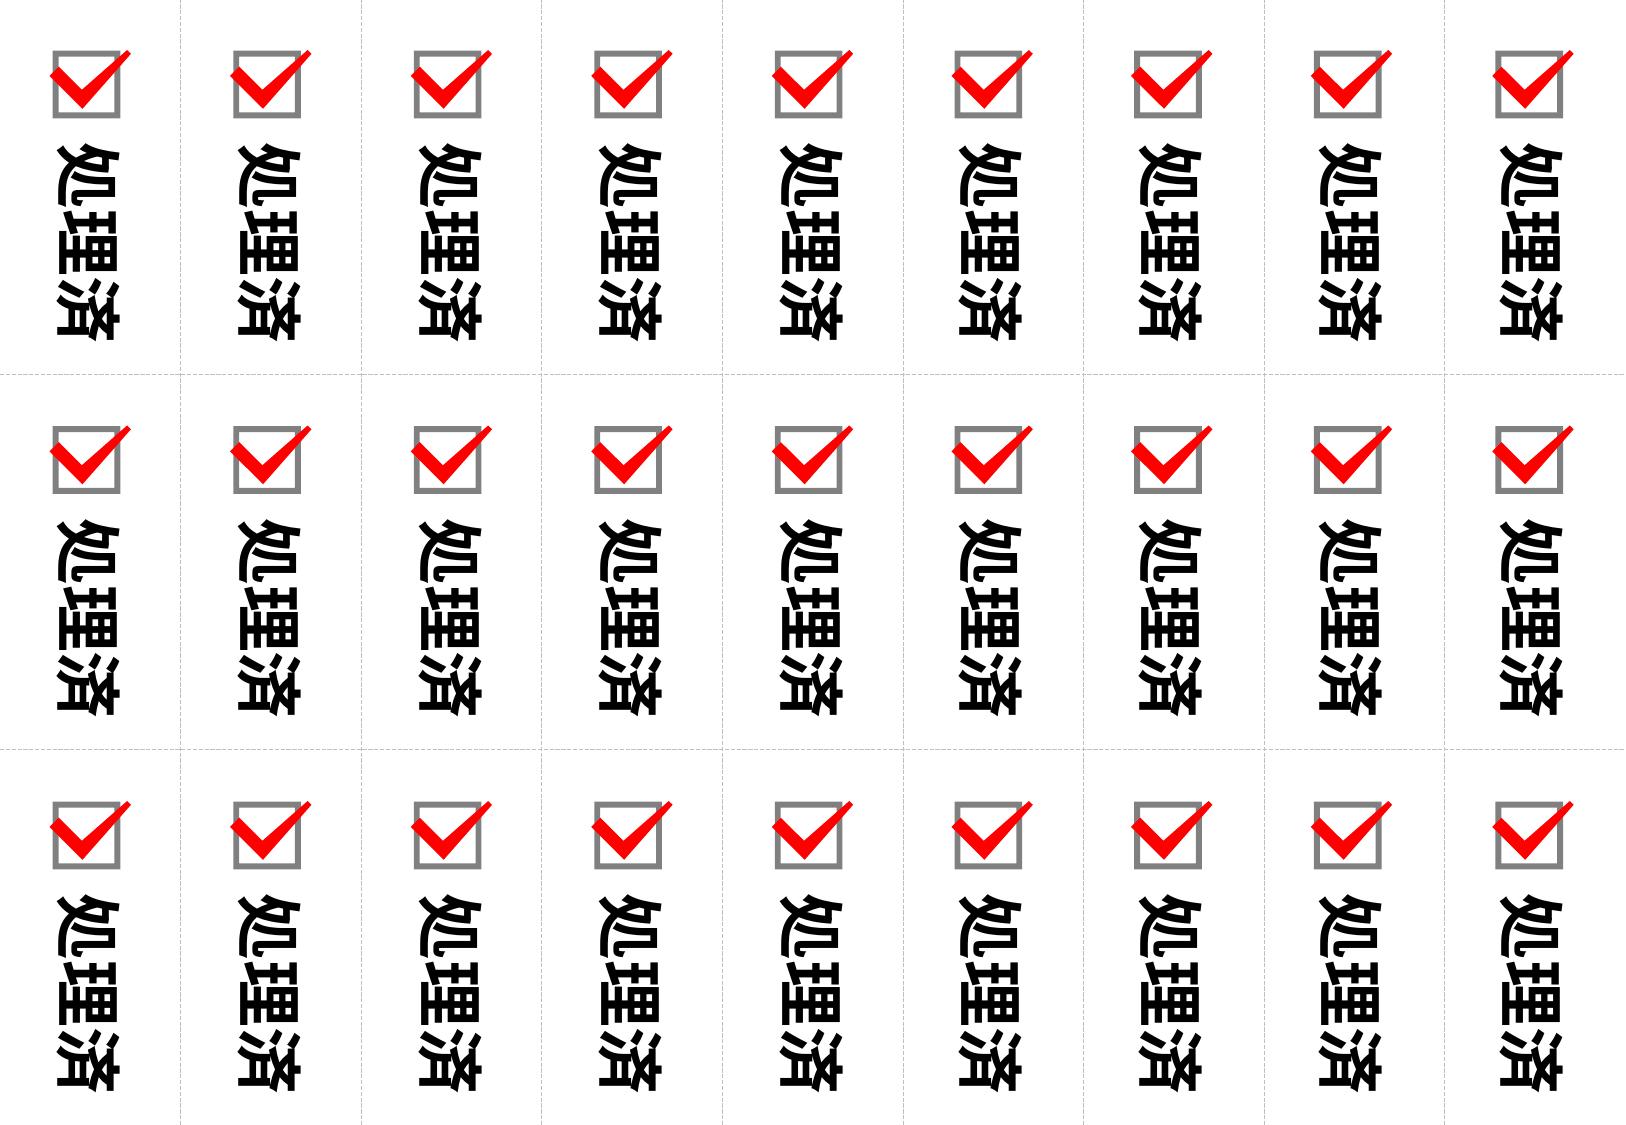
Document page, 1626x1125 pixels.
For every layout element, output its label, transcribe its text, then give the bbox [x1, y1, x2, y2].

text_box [771, 425, 854, 494]
text_box 処理済 [591, 138, 673, 348]
text_box 処理済 [410, 138, 492, 348]
text_box 処理済 [951, 889, 1033, 1099]
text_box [1492, 49, 1574, 119]
text_box 処理済 [1311, 889, 1392, 1099]
text_box 処理済 [1492, 138, 1574, 348]
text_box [410, 49, 493, 119]
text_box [1310, 425, 1393, 494]
text_box 処理済 [1492, 889, 1574, 1099]
text_box 処理済 [772, 513, 853, 724]
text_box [771, 800, 854, 870]
text_box 処理済 [1131, 889, 1213, 1099]
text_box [230, 800, 312, 870]
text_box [49, 49, 131, 119]
text_box 処理済 [1131, 138, 1213, 348]
text_box 処理済 [951, 513, 1033, 724]
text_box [1131, 425, 1213, 494]
text_box 処理済 [591, 889, 673, 1099]
text_box 処理済 [49, 889, 131, 1099]
text_box 処理済 [591, 513, 673, 724]
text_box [49, 425, 131, 494]
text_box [49, 800, 131, 870]
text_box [951, 425, 1033, 494]
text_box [771, 49, 854, 119]
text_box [591, 800, 673, 870]
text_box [1492, 800, 1574, 870]
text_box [1131, 800, 1213, 870]
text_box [230, 49, 312, 119]
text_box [591, 425, 673, 494]
text_box 処理済 [230, 138, 312, 348]
text_box 処理済 [1311, 138, 1392, 348]
text_box 処理済 [230, 513, 312, 724]
text_box 処理済 [1492, 513, 1574, 724]
text_box 処理済 [1131, 513, 1213, 724]
text_box 処理済 [772, 889, 853, 1099]
text_box 処理済 [951, 138, 1033, 348]
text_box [410, 800, 493, 870]
text_box 処理済 [772, 138, 853, 348]
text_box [1131, 49, 1213, 119]
text_box 処理済 [410, 889, 492, 1099]
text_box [1492, 425, 1574, 494]
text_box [1310, 800, 1393, 870]
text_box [1310, 49, 1393, 119]
text_box 処理済 [49, 513, 131, 724]
text_box 処理済 [1311, 513, 1392, 724]
text_box 処理済 [230, 889, 312, 1099]
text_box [591, 49, 673, 119]
text_box 処理済 [49, 138, 131, 348]
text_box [951, 49, 1033, 119]
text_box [951, 800, 1033, 870]
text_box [230, 425, 312, 494]
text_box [410, 425, 493, 494]
text_box 処理済 [410, 513, 492, 724]
